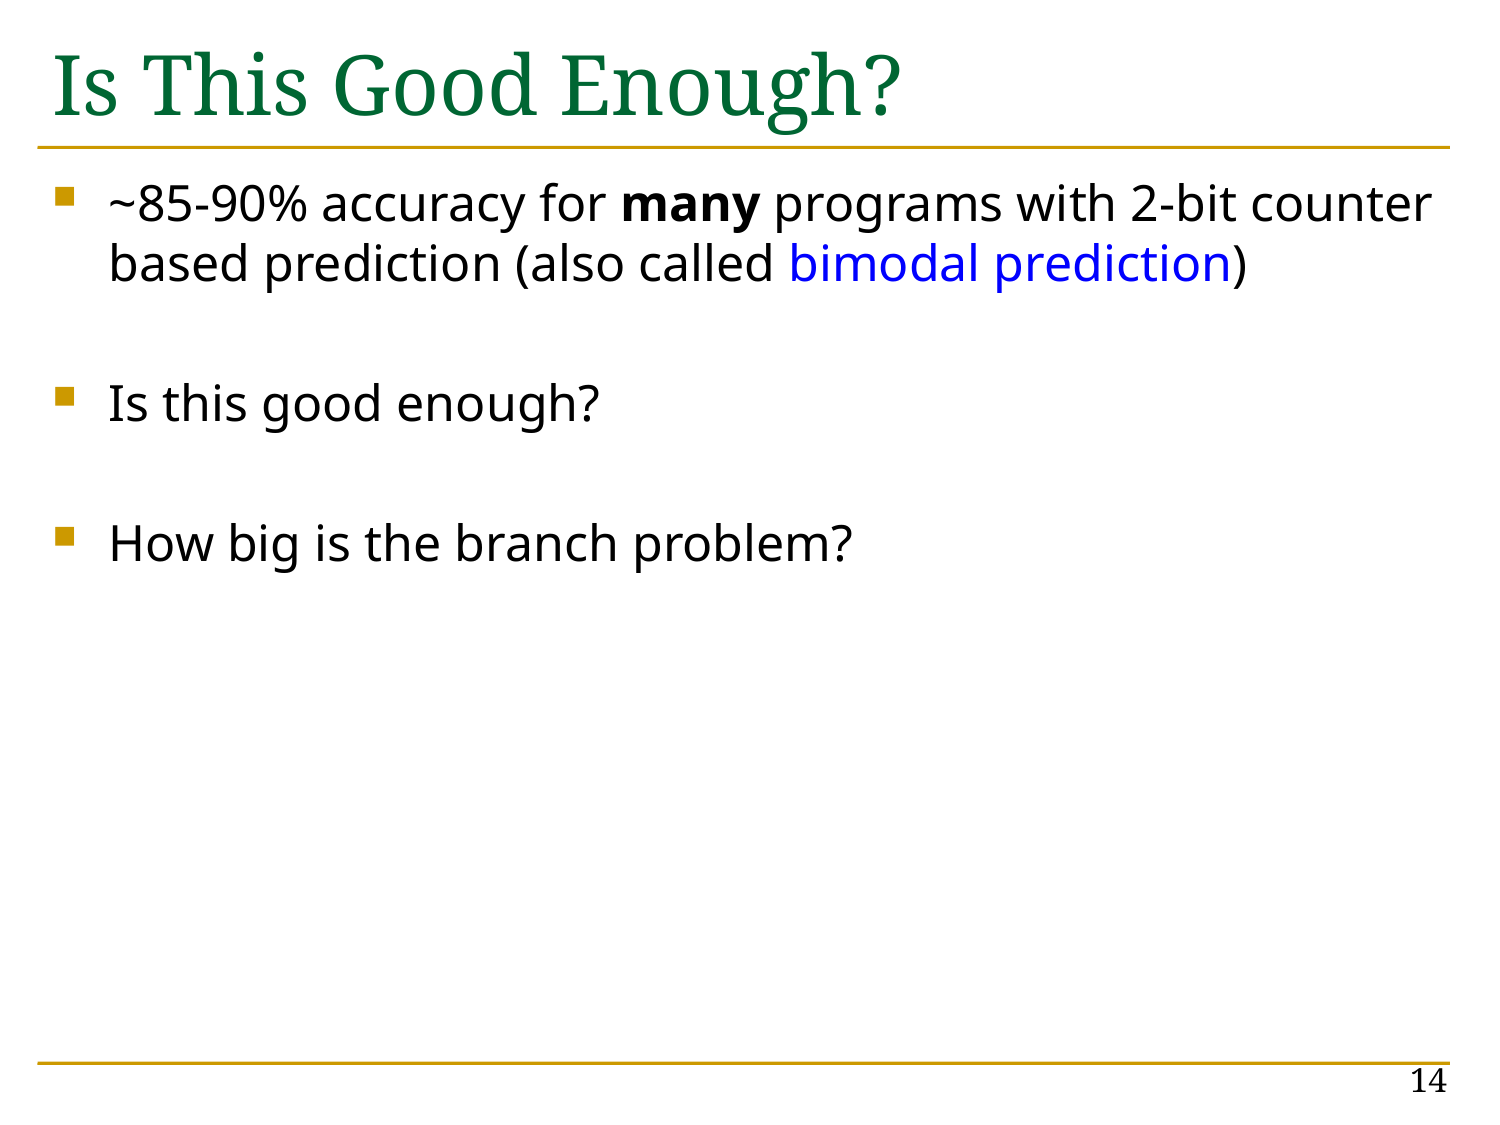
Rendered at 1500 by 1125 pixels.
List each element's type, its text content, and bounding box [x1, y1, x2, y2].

slide_number 14 [1111, 1036, 1462, 1112]
list ~85-90% accuracy for many programs with 2-bit counter based prediction (also called bimodal prediction) Is this good enough? How big is the branch problem? [37, 163, 1450, 1016]
title Is This Good Enough? [37, 24, 1450, 163]
